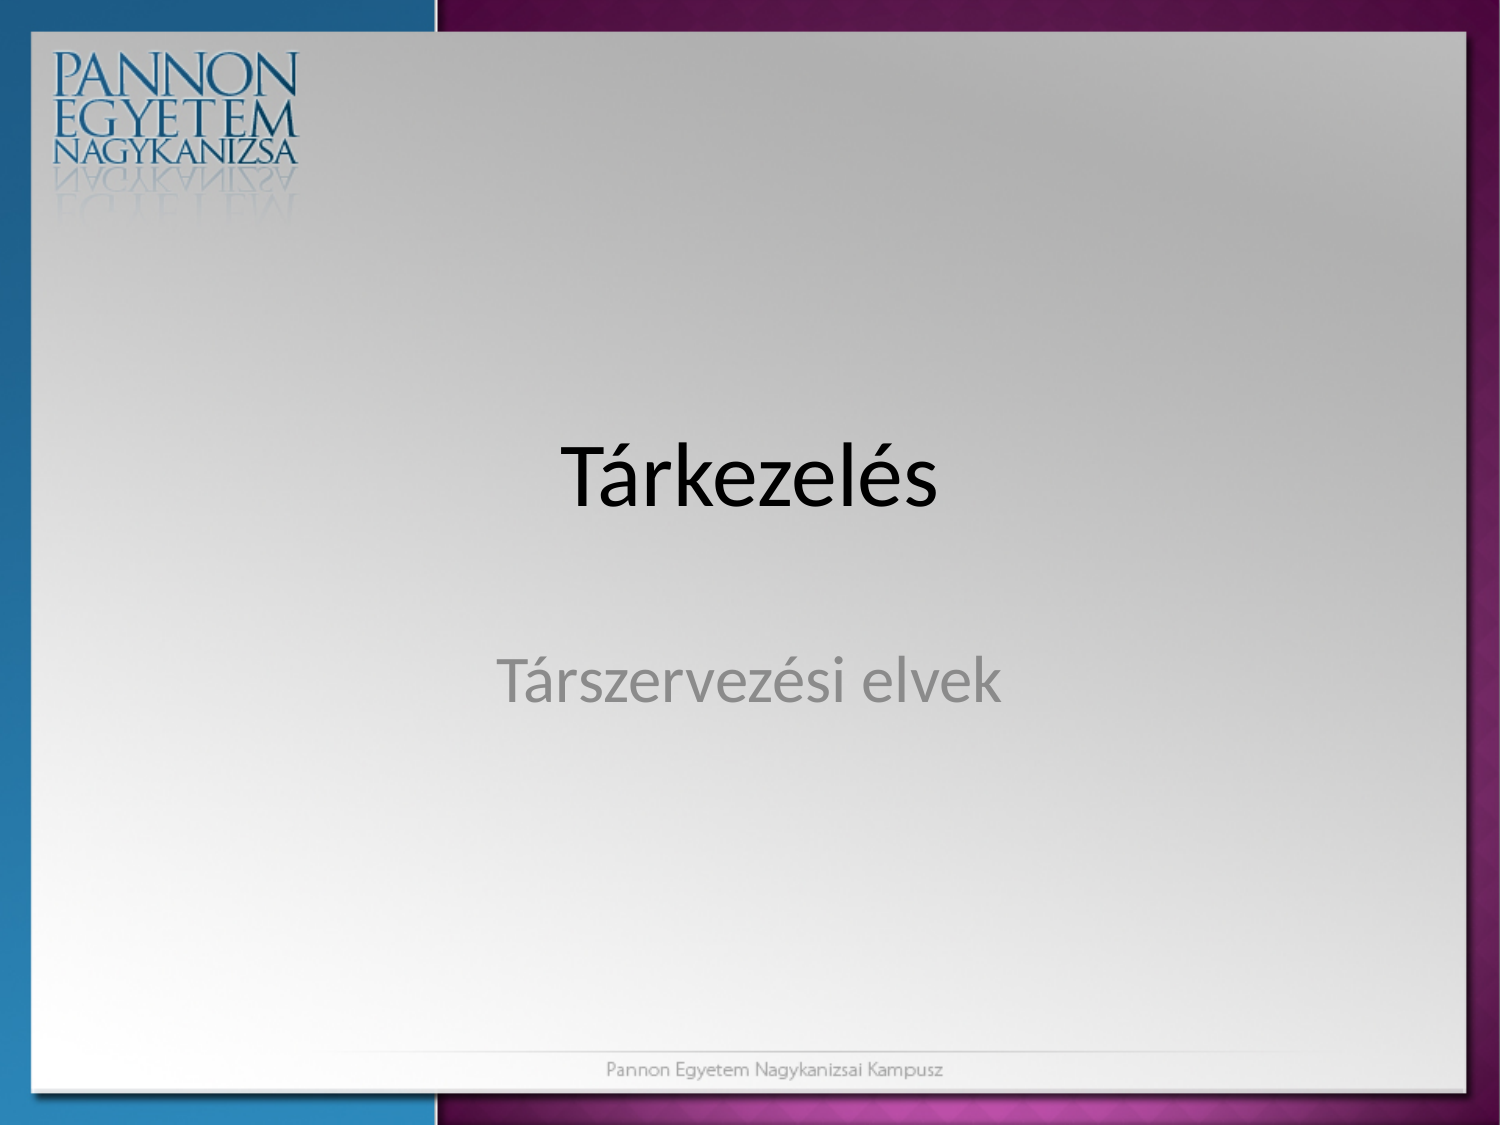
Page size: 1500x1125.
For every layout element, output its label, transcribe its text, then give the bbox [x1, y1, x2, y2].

title Tárkezelés [112, 349, 1388, 591]
subtitle Társzervezési elvek [225, 637, 1275, 925]
picture [0, 0, 1500, 1125]
